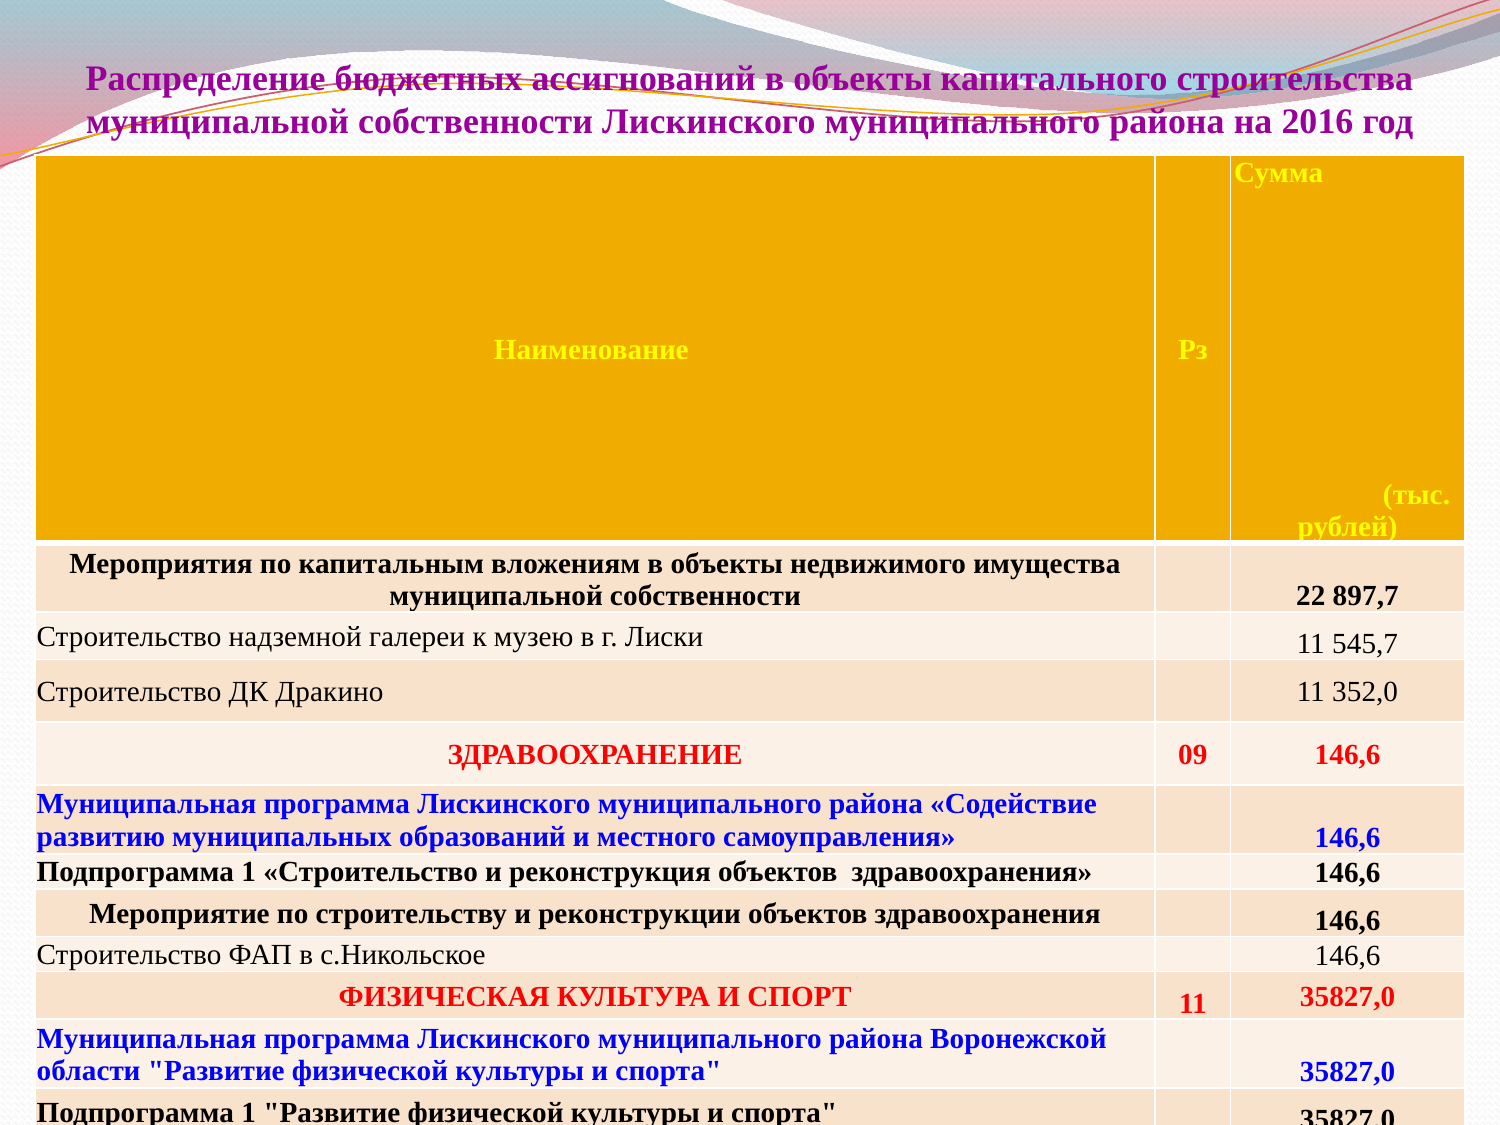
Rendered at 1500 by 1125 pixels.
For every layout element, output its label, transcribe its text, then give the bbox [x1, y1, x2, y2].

table_cell Мероприятие по строительству и реконструкции объектов здравоохранения [36, 890, 1154, 936]
table_cell 146,6 [1231, 890, 1464, 936]
table_cell Подпрограмма 1 "Развитие физической культуры и спорта" [36, 1089, 1154, 1125]
table_cell [1156, 1020, 1230, 1087]
table_cell 146,6 [1231, 723, 1464, 784]
title Распределение бюджетных ассигнований в объекты капитального строительства муниципальной собственности Лискинского муниципального района на 2016 год [75, 35, 1425, 141]
table_header Рз [1156, 156, 1230, 540]
table_cell Строительство ФАП в с.Никольское [36, 937, 1154, 971]
table_cell [1156, 786, 1230, 853]
table_cell 35827,0 [1231, 1020, 1464, 1087]
table_cell 146,6 [1231, 855, 1464, 888]
table_cell 11 545,7 [1231, 613, 1464, 659]
table_cell [1156, 660, 1230, 721]
table_header Наименование [36, 156, 1154, 540]
table_cell [1156, 855, 1230, 888]
table_cell 11 [1156, 972, 1230, 1018]
table_cell 09 [1156, 723, 1230, 784]
table_cell 146,6 [1231, 786, 1464, 853]
table_cell 35827,0 [1231, 972, 1464, 1018]
table_cell [1156, 937, 1230, 971]
table_cell 11 352,0 [1231, 660, 1464, 721]
table_cell Строительство ДК Дракино [36, 660, 1154, 721]
table_cell [1156, 546, 1230, 611]
table_cell [1156, 1089, 1230, 1125]
table_cell ФИЗИЧЕСКАЯ КУЛЬТУРА И СПОРТ [36, 972, 1154, 1018]
table_cell Подпрограмма 1 «Строительство и реконструкция объектов здравоохранения» [36, 855, 1154, 888]
table_cell Мероприятия по капитальным вложениям в объекты недвижимого имущества муниципальной собственности [36, 546, 1154, 611]
table_cell Муниципальная программа Лискинского муниципального района Воронежской области "Развитие физической культуры и спорта" [36, 1020, 1154, 1087]
table_cell 146,6 [1231, 937, 1464, 971]
table_cell Муниципальная программа Лискинского муниципального района «Содействие развитию муниципальных образований и местного самоуправления» [36, 786, 1154, 853]
table_cell [1156, 613, 1230, 659]
table_header Сумма (тыс. рублей) [1231, 156, 1464, 540]
table_cell Строительство надземной галереи к музею в г. Лиски [36, 613, 1154, 659]
table_cell ЗДРАВООХРАНЕНИЕ [36, 723, 1154, 784]
table_cell 22 897,7 [1231, 546, 1464, 611]
table_cell [1156, 890, 1230, 936]
table_cell 35827,0 [1231, 1089, 1464, 1125]
